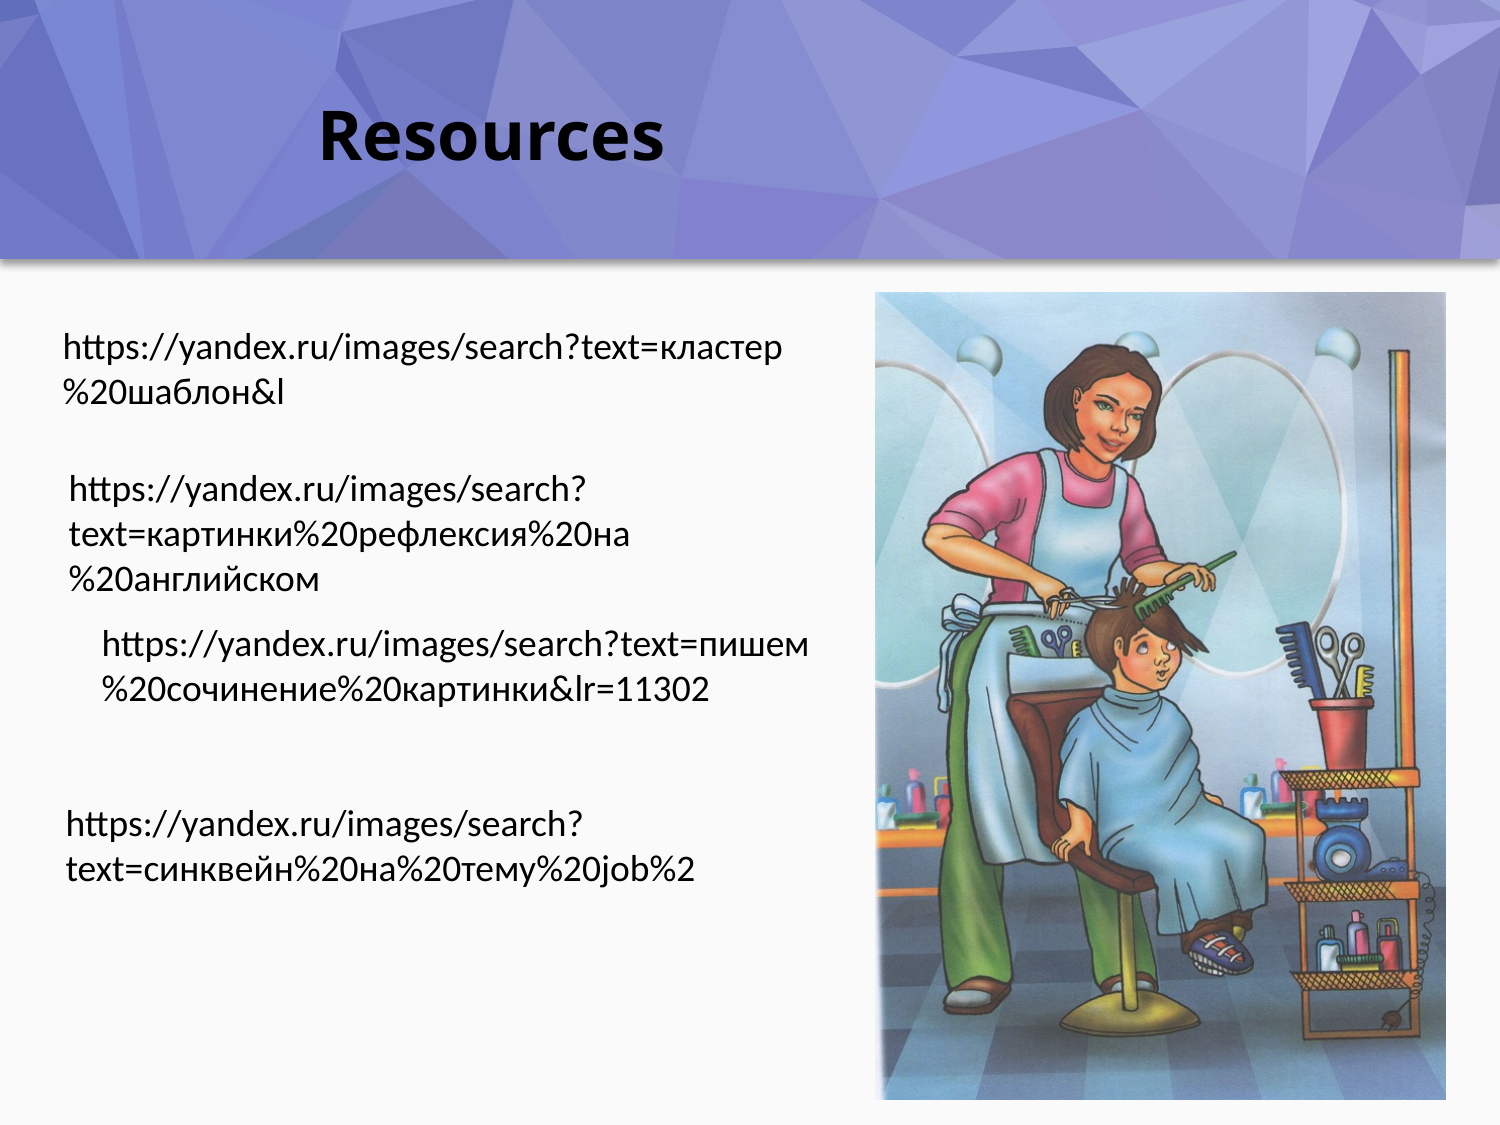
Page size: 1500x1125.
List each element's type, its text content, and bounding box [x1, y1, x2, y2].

text_box https://yandex.ru/images/search?text=синквейн%20на%20тему%20job%2 [50, 791, 801, 897]
picture [875, 292, 1446, 1100]
text_box https://yandex.ru/images/search?text=картинки%20рефлексия%20на%20английском [53, 456, 804, 607]
picture [0, 0, 1500, 259]
text_box https://yandex.ru/images/search?text=пишем%20сочинение%20картинки&lr=11302 [86, 611, 837, 717]
text_box https://yandex.ru/images/search?text=кластер%20шаблон&l [47, 314, 798, 420]
title Resources [302, 29, 717, 248]
